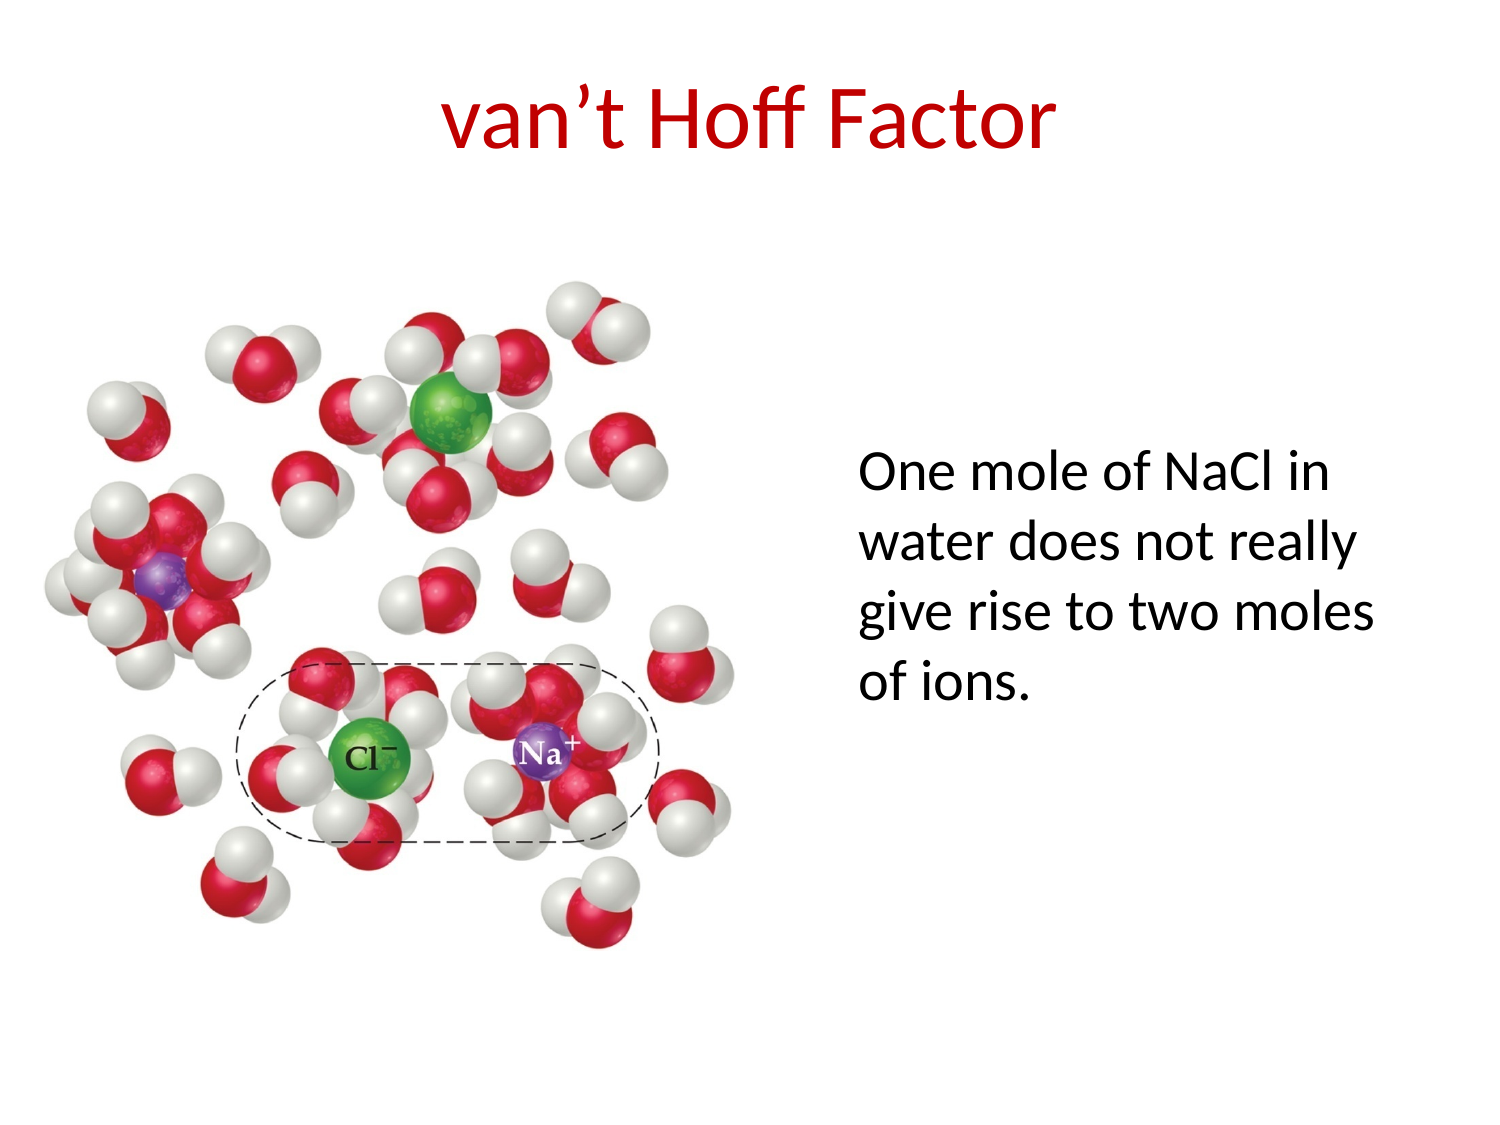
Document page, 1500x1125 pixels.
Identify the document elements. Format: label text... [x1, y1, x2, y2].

picture [37, 274, 742, 951]
text_box van’t Hoff Factor [112, 50, 1388, 238]
text_box One mole of NaCl in water does not really give rise to two moles of ions. [787, 425, 1413, 775]
